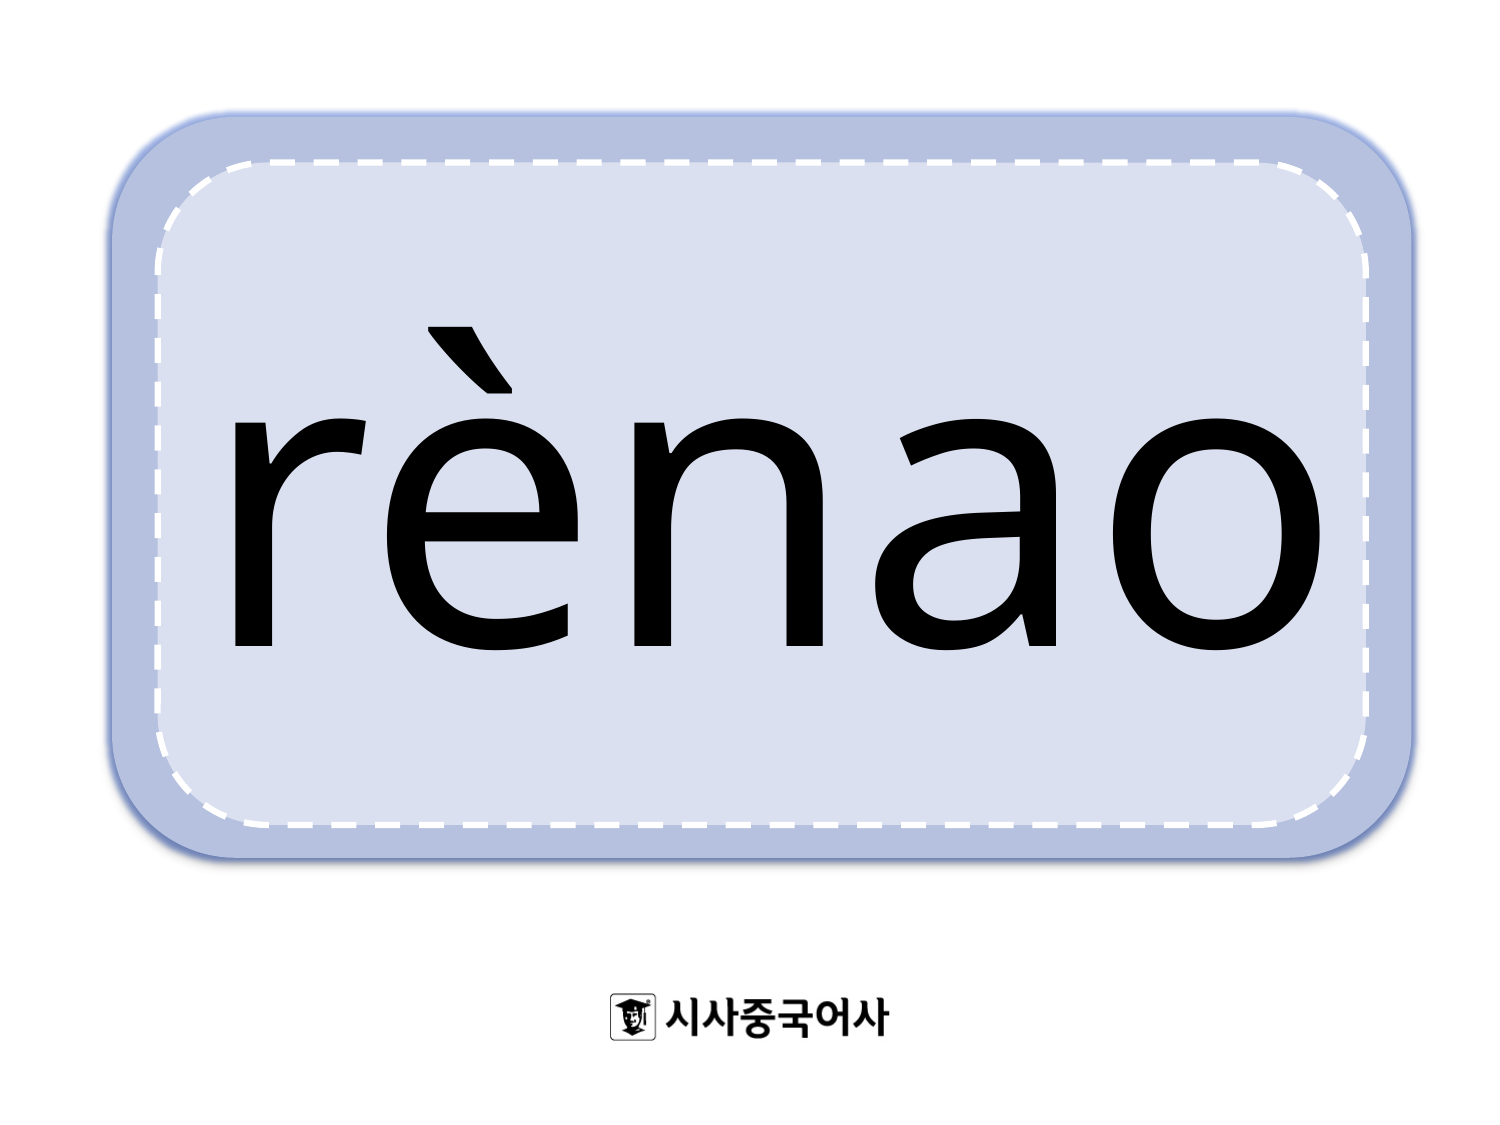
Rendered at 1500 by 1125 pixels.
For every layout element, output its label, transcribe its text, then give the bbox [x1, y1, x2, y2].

picture [602, 987, 898, 1047]
text_box rènao [167, 149, 1376, 812]
